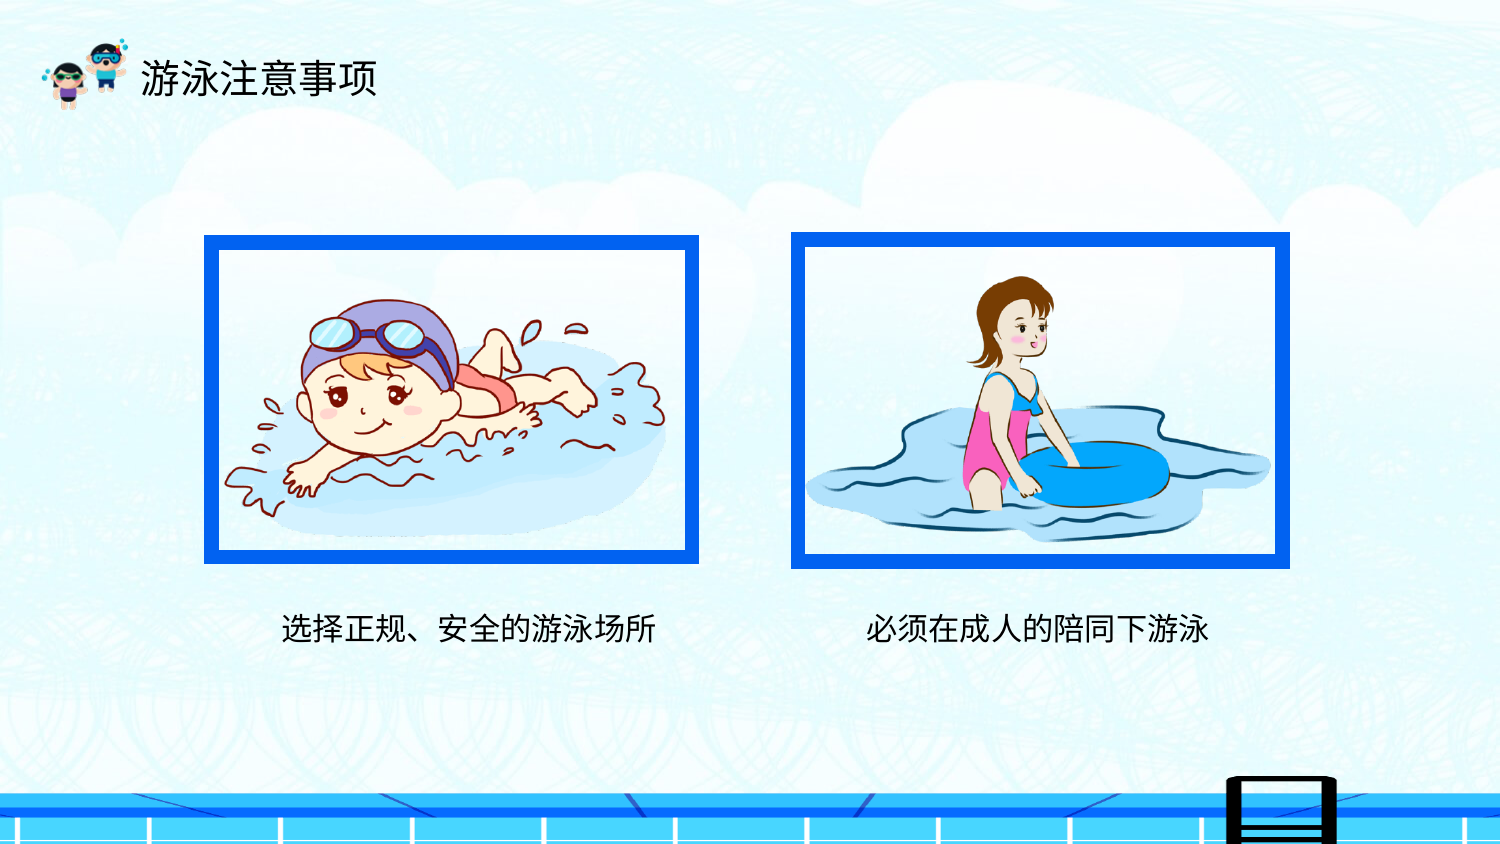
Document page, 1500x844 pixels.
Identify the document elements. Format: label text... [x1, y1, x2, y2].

text_box 必须在成人的陪同下游泳 [807, 601, 1269, 654]
text_box 选择正规、安全的游泳场所 [266, 601, 672, 654]
picture [0, 0, 1500, 844]
